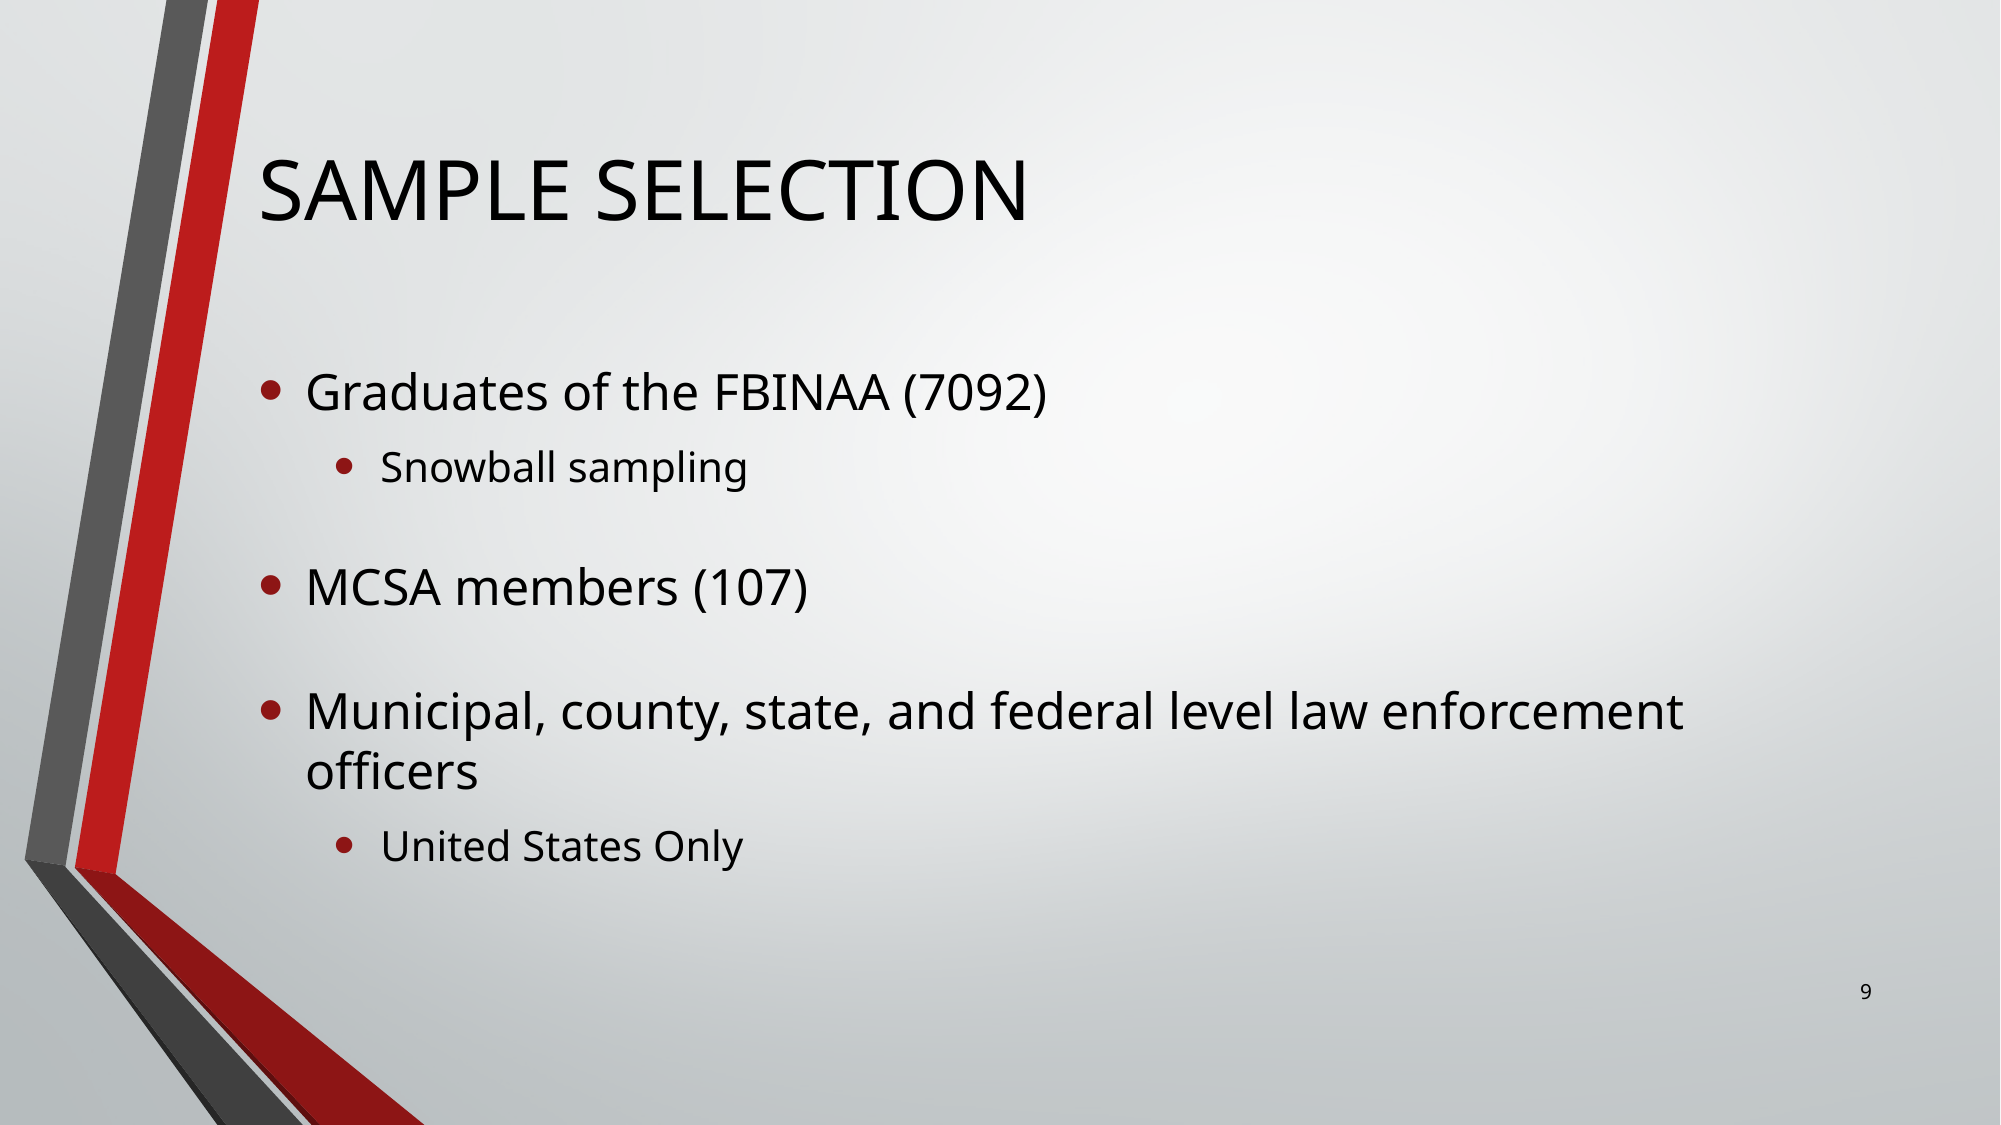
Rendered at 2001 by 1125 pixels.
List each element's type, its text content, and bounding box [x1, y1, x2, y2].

slide_number 9 [1796, 962, 1887, 1023]
list Graduates of the FBINAA (7092) Snowball sampling MCSA members (107) Municipal, county, state, and federal level law enforcement officers United States Only [243, 299, 1887, 1013]
title SAMPLE SELECTION [243, 112, 1887, 263]
